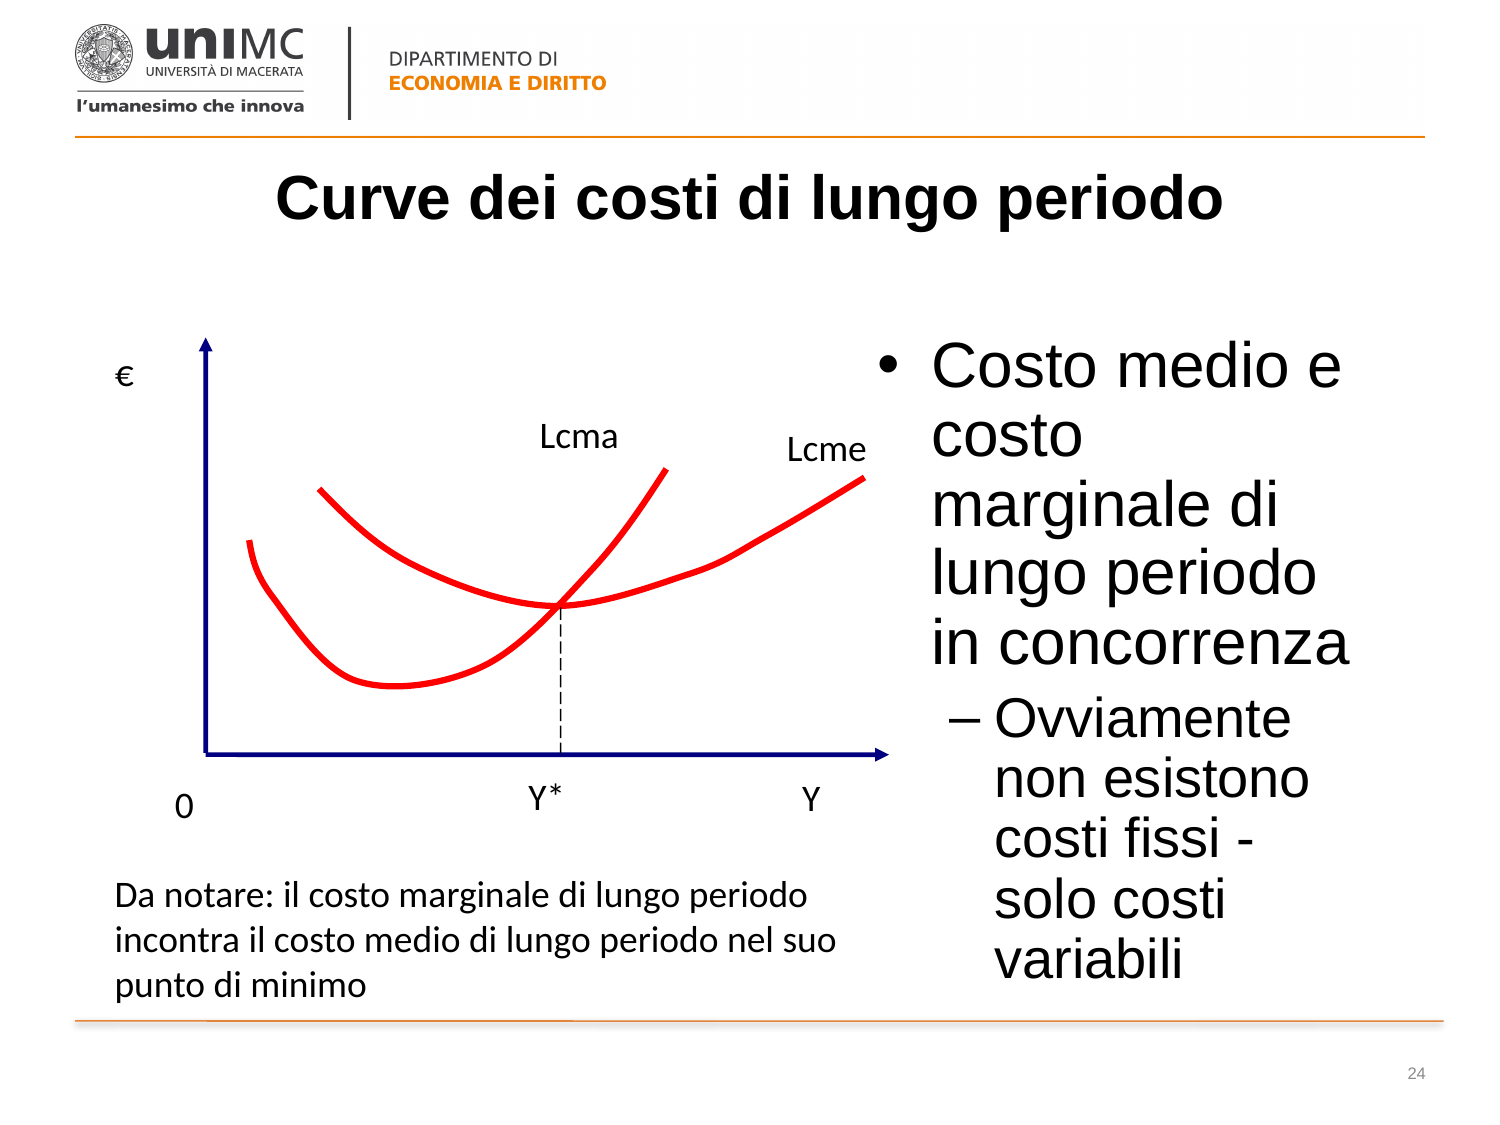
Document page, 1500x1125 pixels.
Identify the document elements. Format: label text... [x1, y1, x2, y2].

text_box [99, 337, 926, 838]
title Curve dei costi di lungo periodo [75, 149, 1425, 241]
picture [75, 24, 1425, 138]
slide_number 24 [1091, 1042, 1442, 1103]
text_box Da notare: il costo marginale di lungo periodo incontra il costo medio di lungo periodo nel suo punto di minimo [99, 862, 925, 1013]
list Costo medio e costo marginale di lungo periodo in concorrenza Ovviamente non esistono costi fissi - solo costi variabili [862, 324, 1388, 1000]
